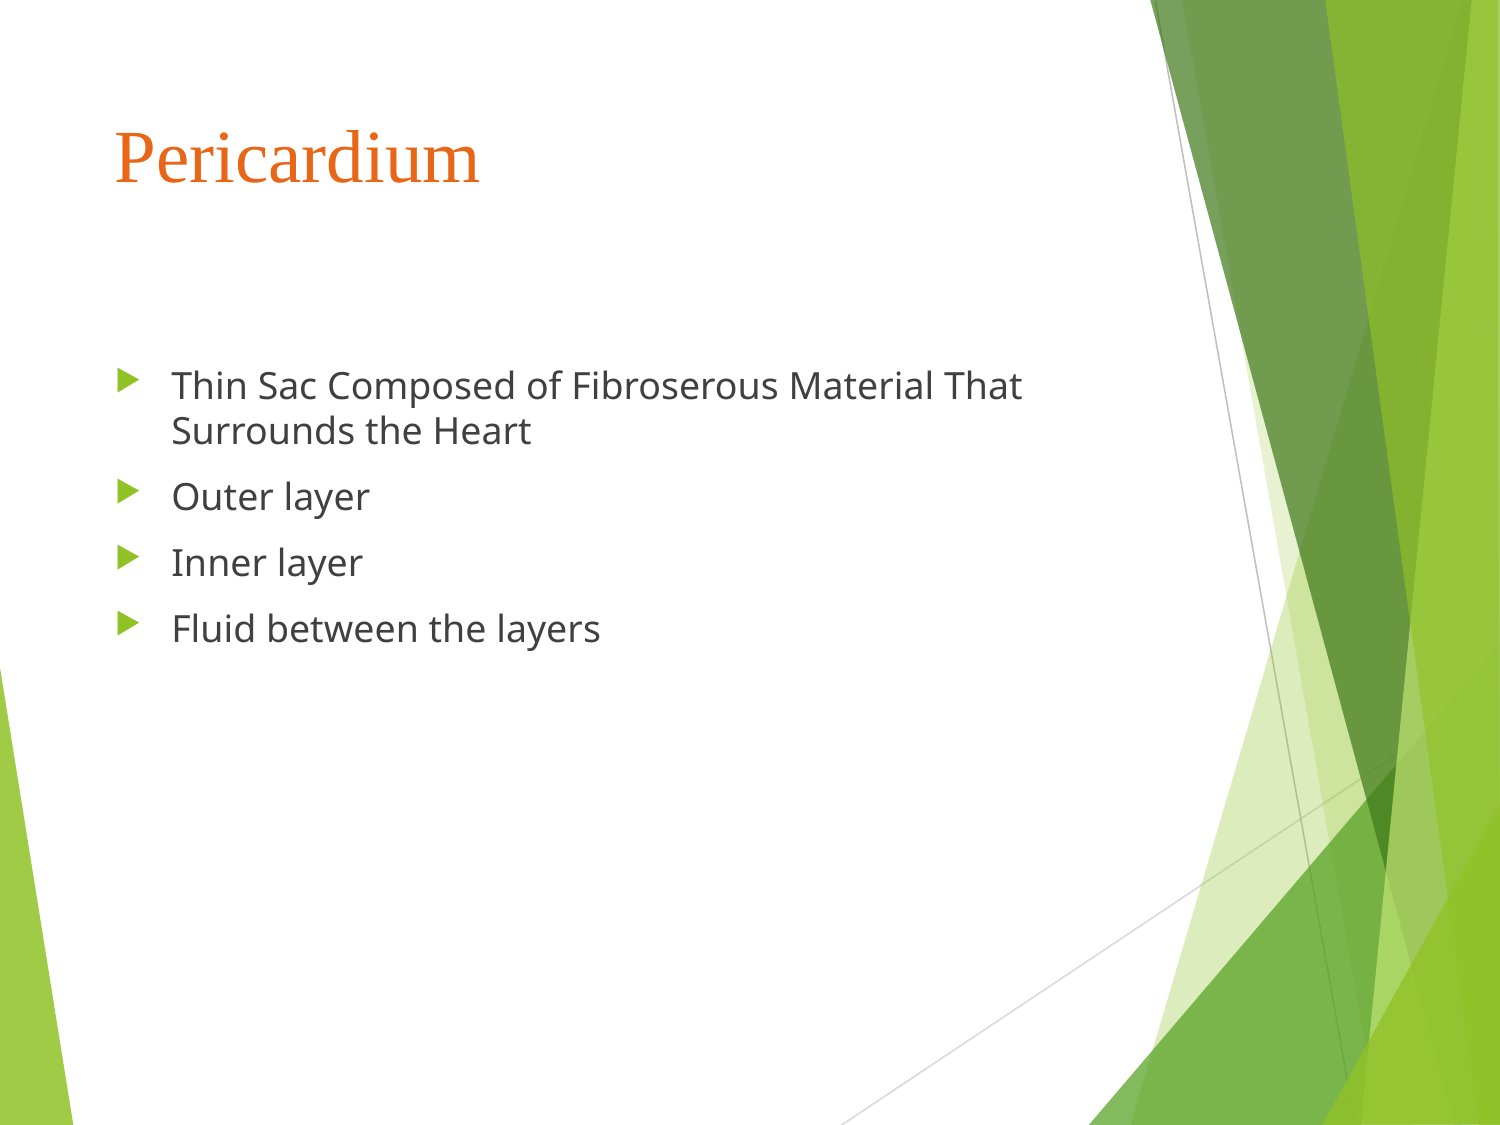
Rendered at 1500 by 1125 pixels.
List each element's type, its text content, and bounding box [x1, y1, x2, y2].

title Pericardium [99, 99, 1142, 317]
list Thin Sac Composed of Fibroserous Material That Surrounds the Heart Outer layer Inner layer Fluid between the layers [99, 354, 1142, 992]
